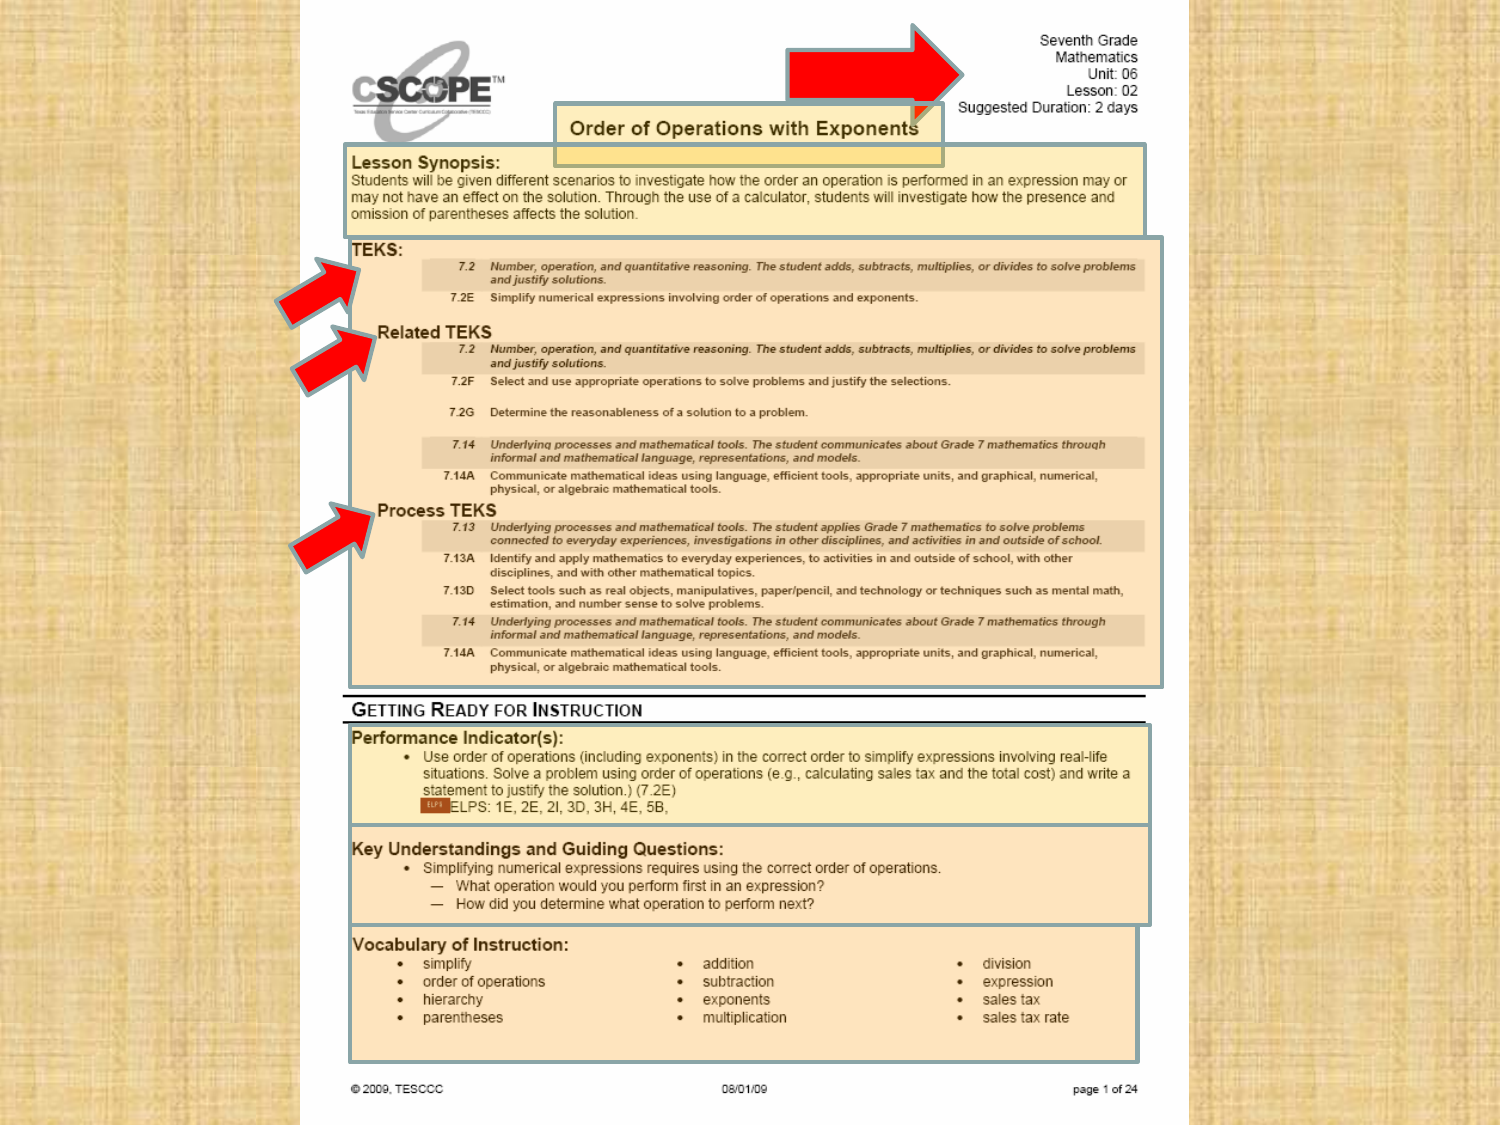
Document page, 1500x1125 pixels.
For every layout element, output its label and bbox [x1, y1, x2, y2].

text_box [273, 287, 294, 330]
text_box [288, 540, 294, 557]
text_box [289, 364, 294, 377]
picture [0, 0, 1500, 1125]
